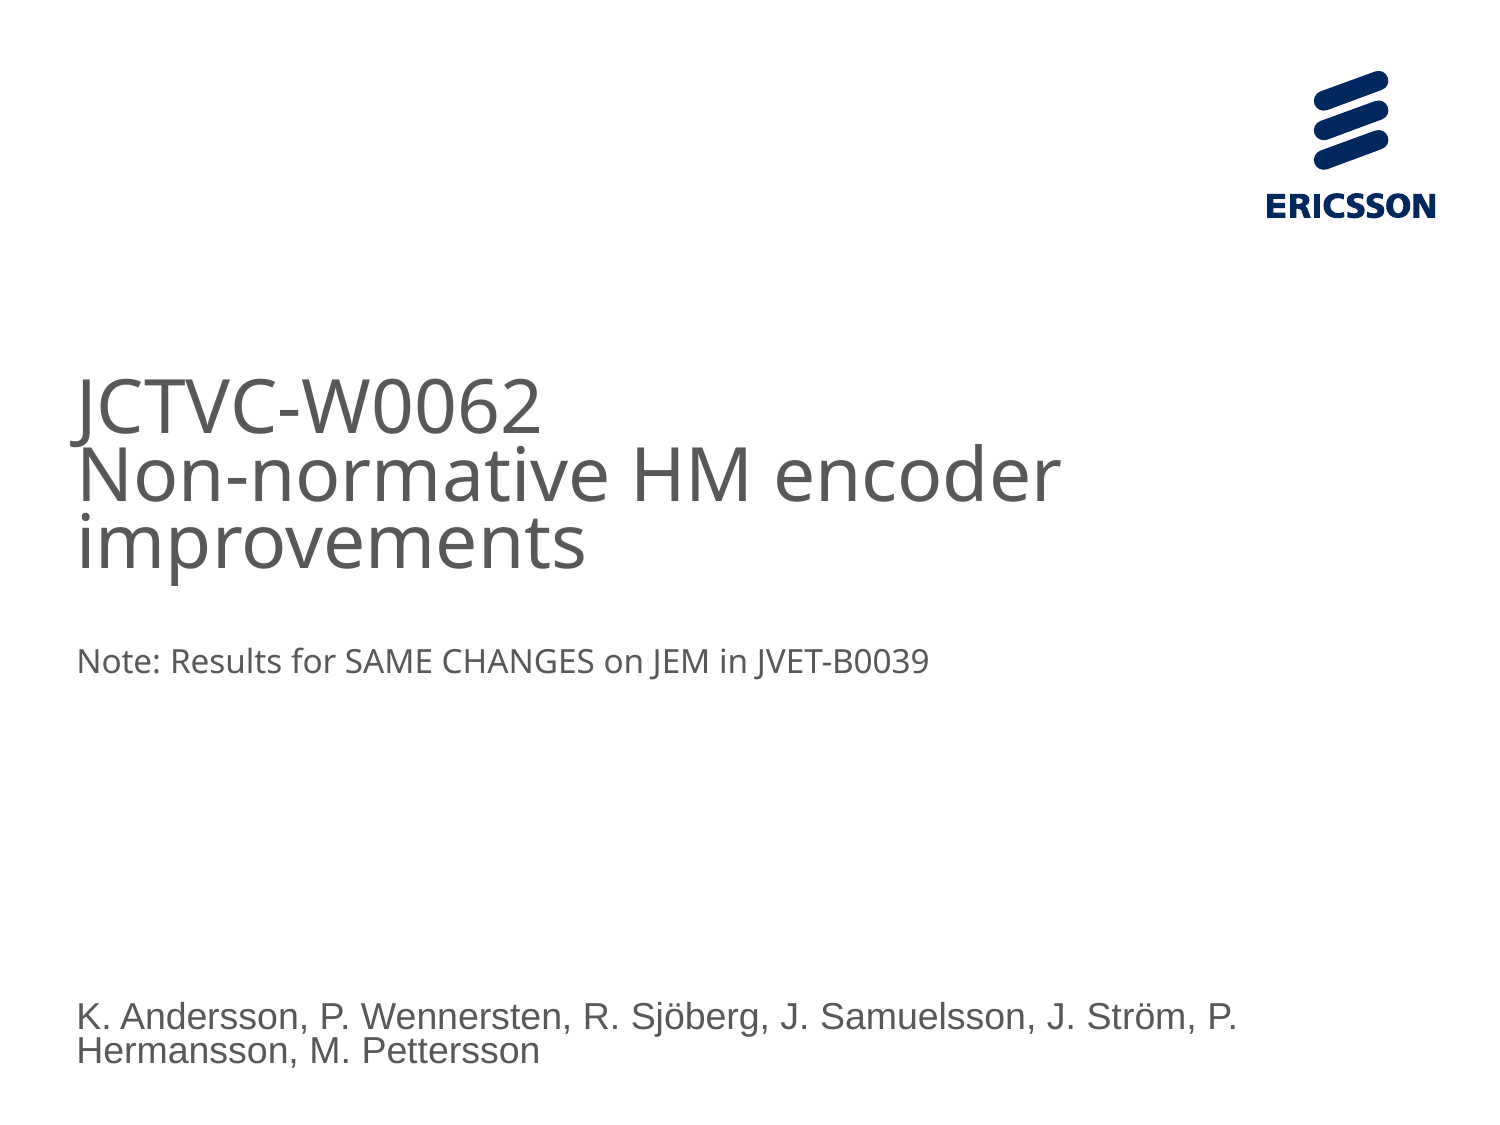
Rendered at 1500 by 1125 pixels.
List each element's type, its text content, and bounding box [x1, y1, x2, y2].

title JCTVC-W0062 Non-normative HM encoder improvements Note: Results for SAME CHANGES on JEM in JVET-B0039 [64, 296, 1435, 763]
subtitle K. Andersson, P. Wennersten, R. Sjöberg, J. Samuelsson, J. Ström, P. Hermansson, M. Pettersson [64, 842, 1436, 1071]
